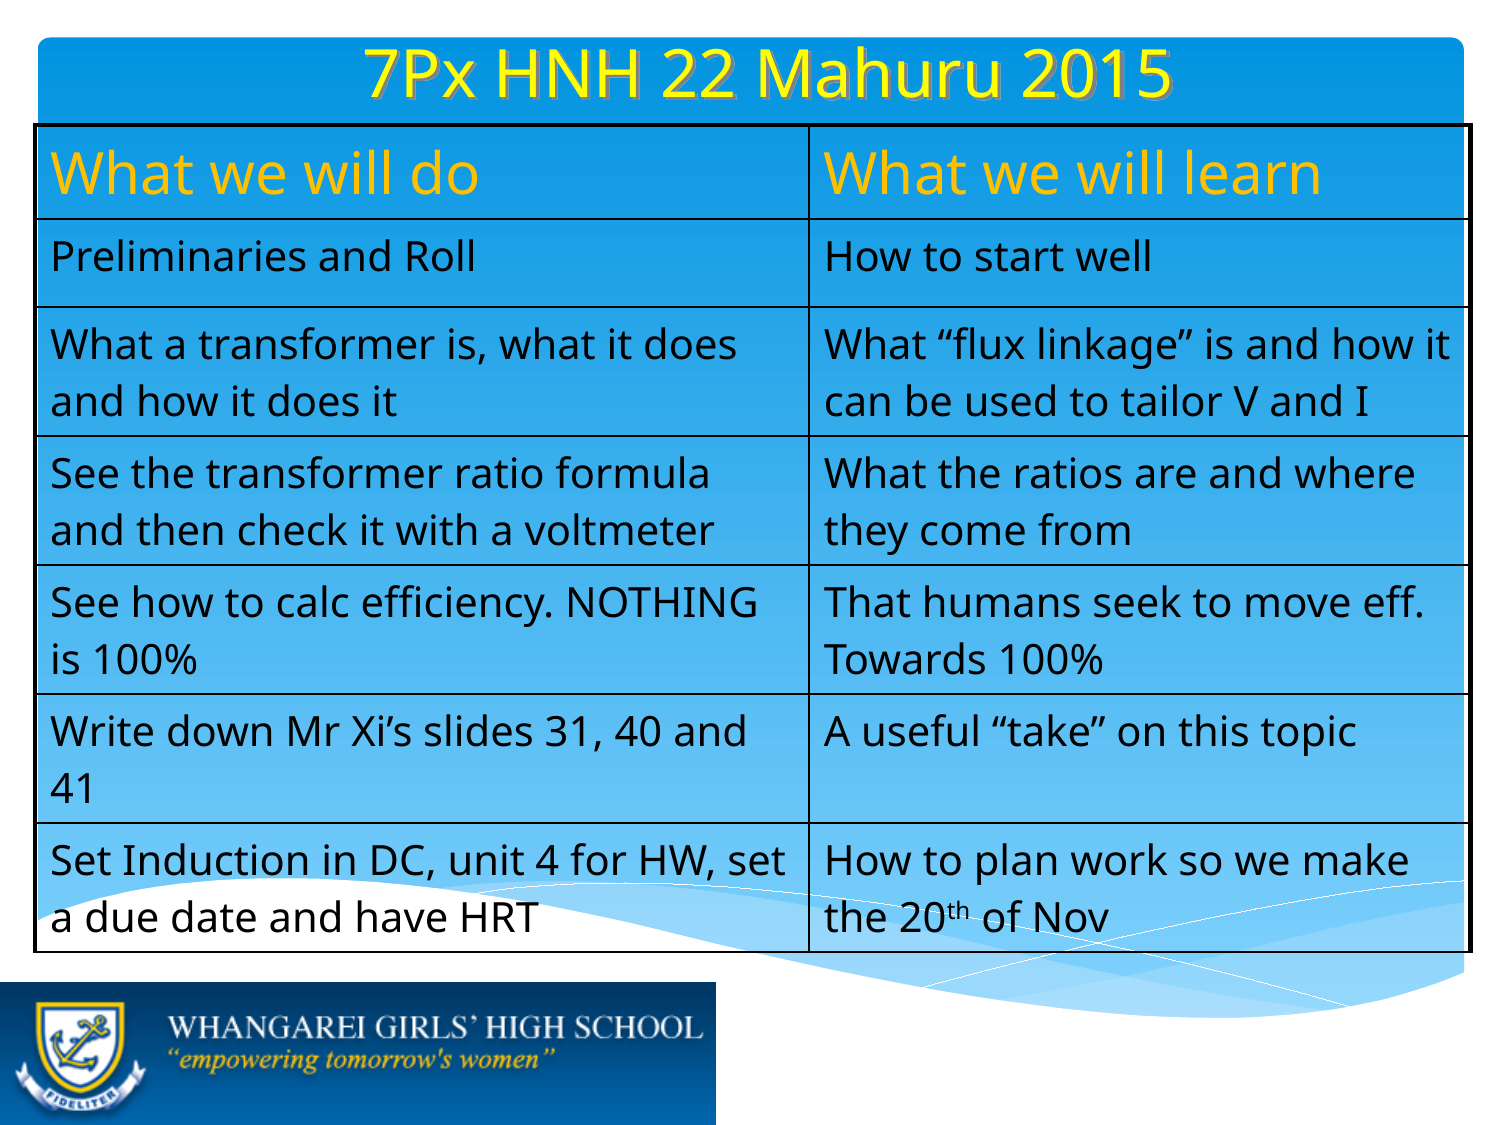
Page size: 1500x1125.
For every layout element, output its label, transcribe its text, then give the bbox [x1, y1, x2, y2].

text_box 7Px HNH 22 Mahuru 2015 [162, 20, 1375, 121]
table_cell Preliminaries and Roll [37, 220, 808, 306]
table_cell Set Induction in DC, unit 4 for HW, set a due date and have HRT [37, 824, 808, 951]
table_cell A useful “take” on this topic [810, 695, 1468, 822]
picture [0, 982, 716, 1125]
table_cell See the transformer ratio formula and then check it with a voltmeter [37, 437, 808, 564]
table_cell What the ratios are and where they come from [810, 437, 1468, 564]
table_cell What “flux linkage” is and how it can be used to tailor V and I [810, 308, 1468, 435]
table_header What we will learn [810, 127, 1468, 218]
table_cell What a transformer is, what it does and how it does it [37, 308, 808, 435]
table_cell Write down Mr Xi’s slides 31, 40 and 41 [37, 695, 808, 822]
table_cell How to plan work so we make the 20th of Nov [810, 824, 1468, 951]
table_cell How to start well [810, 220, 1468, 306]
table_cell That humans seek to move eff. Towards 100% [810, 566, 1468, 693]
table_header What we will do [37, 127, 808, 218]
table_cell See how to calc efficiency. NOTHING is 100% [37, 566, 808, 693]
